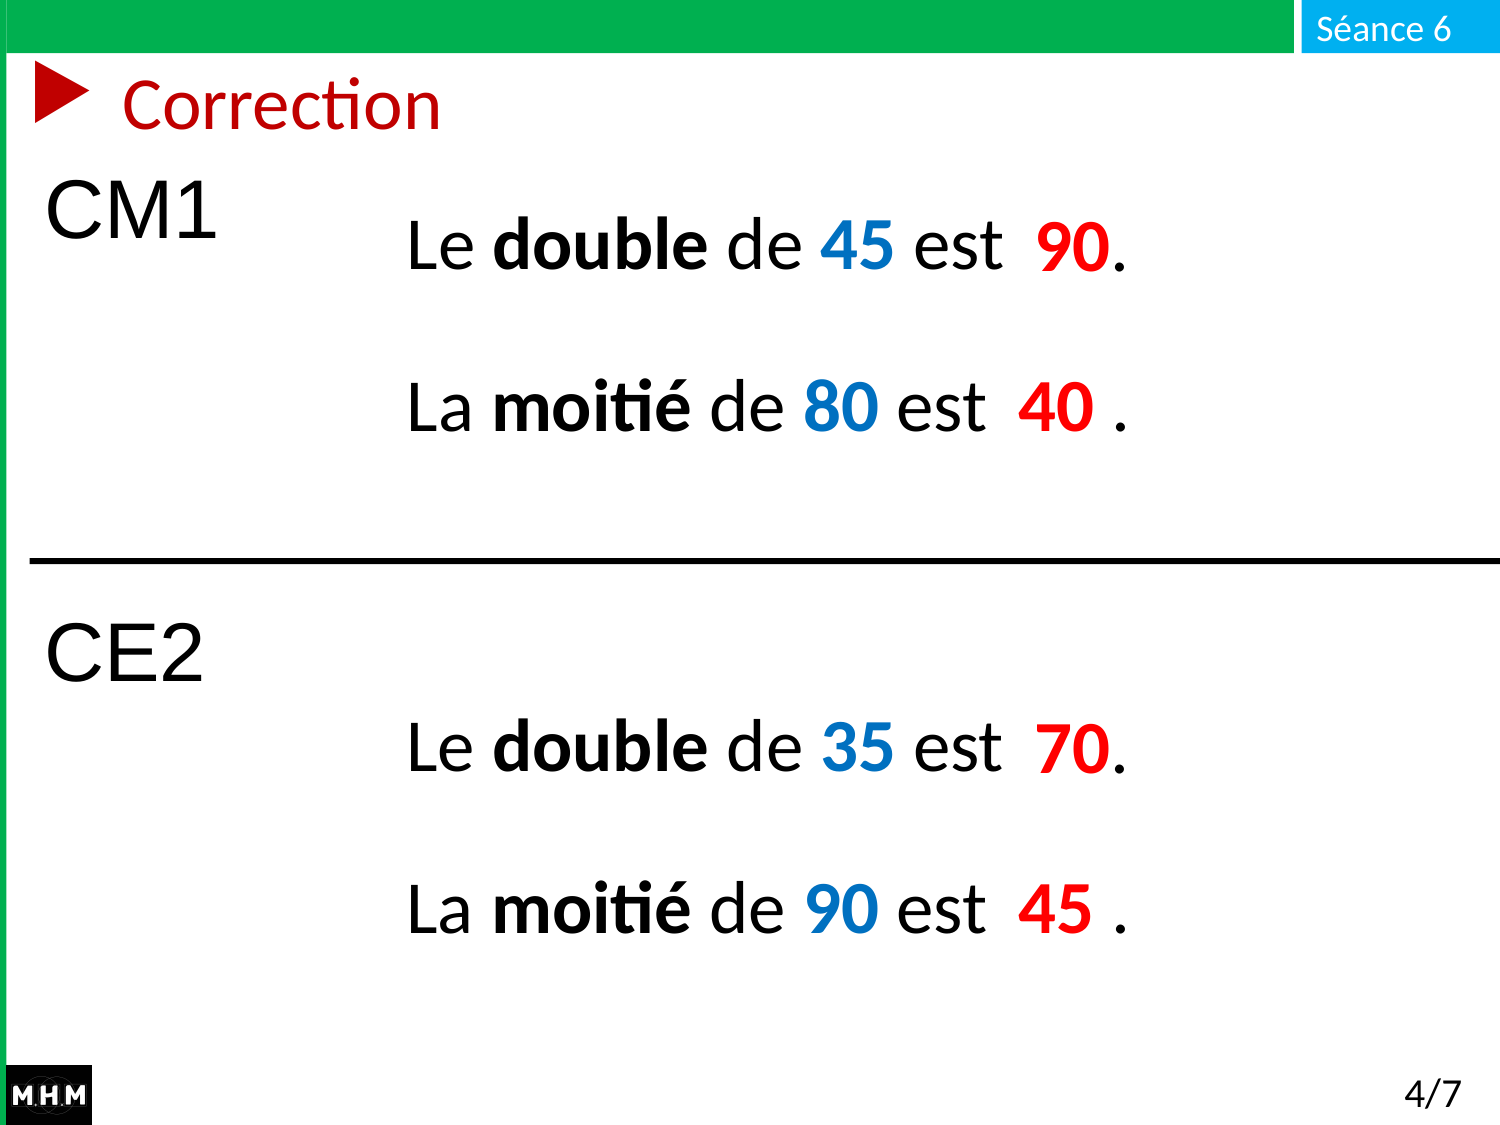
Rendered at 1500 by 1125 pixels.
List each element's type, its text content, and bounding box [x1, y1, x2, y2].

title Correction [13, 58, 1397, 154]
text_box CM1 [29, 147, 1004, 256]
text_box 45 . [1002, 856, 1146, 963]
text_box 90. [1010, 194, 1154, 301]
text_box 40 . [1002, 354, 1146, 461]
text_box Le double de 45 est … La moitié de 80 est … [391, 180, 1128, 473]
text_box 4/7 [1389, 1064, 1500, 1125]
text_box CE2 [29, 590, 1004, 699]
text_box Le double de 35 est … La moitié de 90 est … [391, 682, 1128, 975]
text_box 70. [1010, 696, 1154, 803]
picture [6, 1065, 92, 1125]
